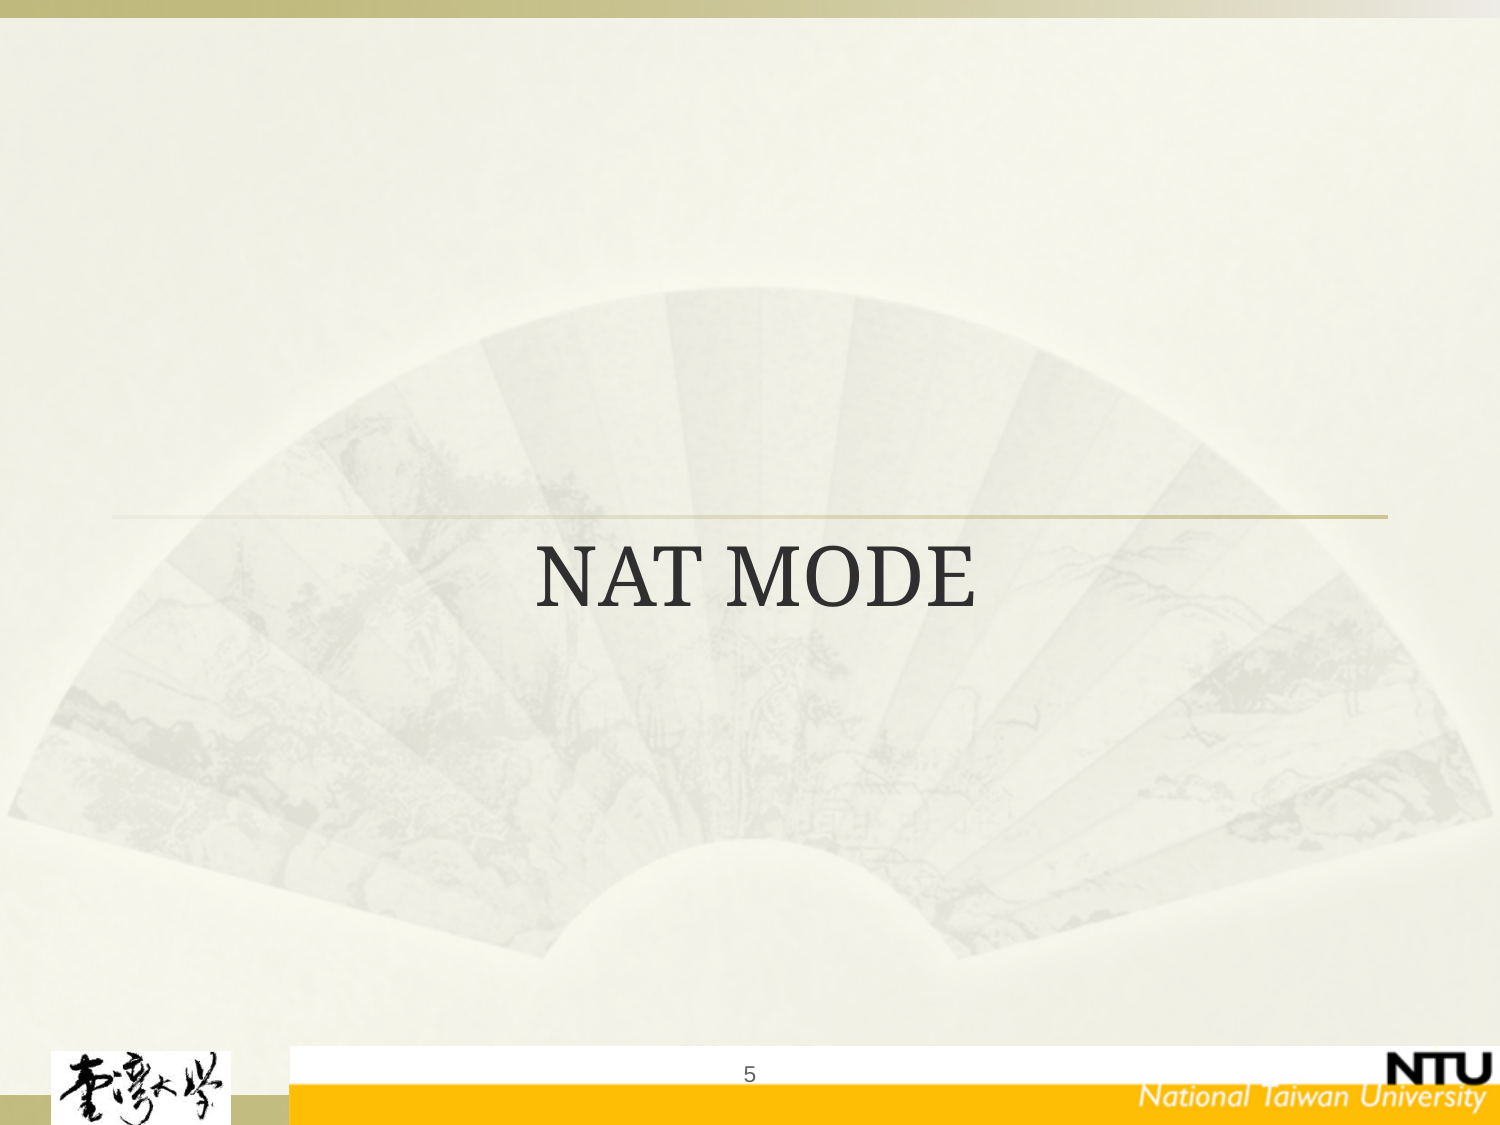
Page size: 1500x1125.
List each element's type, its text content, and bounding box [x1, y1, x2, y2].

slide_number 5 [675, 1050, 825, 1097]
title NAT Mode [118, 515, 1394, 740]
picture [289, 1046, 1500, 1125]
picture [51, 1051, 231, 1125]
